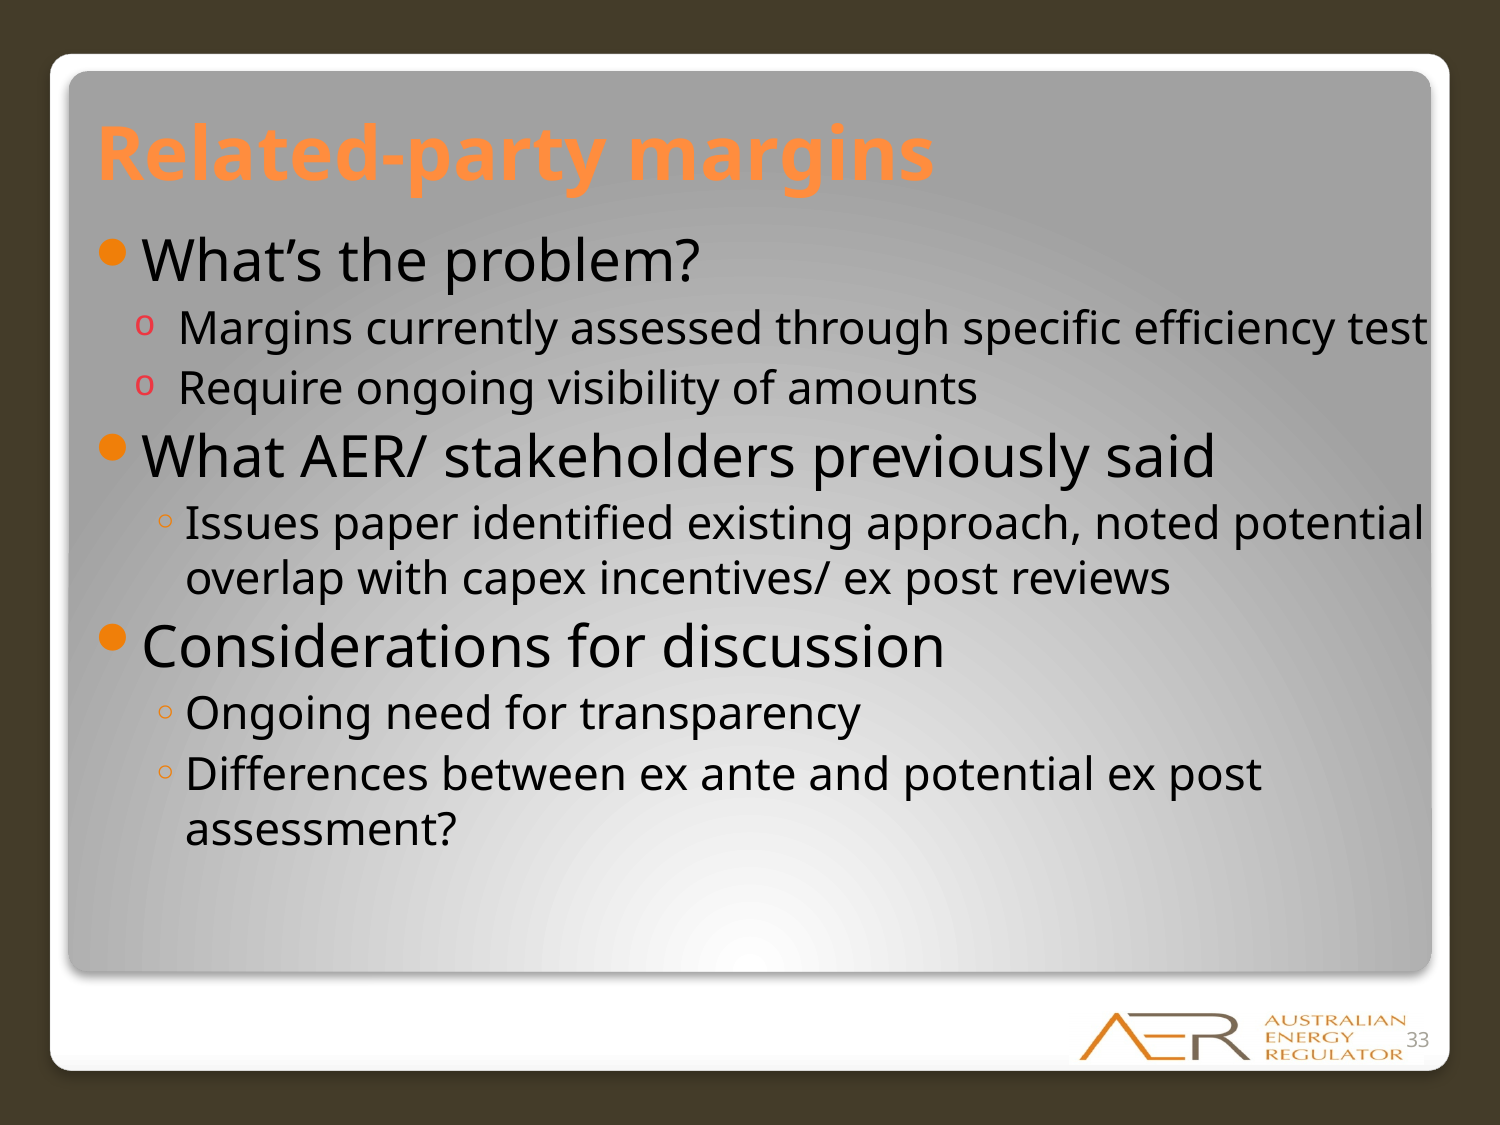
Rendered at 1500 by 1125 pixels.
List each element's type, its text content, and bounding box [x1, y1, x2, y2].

list What’s the problem? Margins currently assessed through specific efficiency test Require ongoing visibility of amounts What AER/ stakeholders previously said Issues paper identified existing approach, noted potential overlap with capex incentives/ ex post reviews Considerations for discussion Ongoing need for transparency Differences between ex ante and potential ex post assessment? [64, 207, 1448, 1071]
slide_number 33 [1369, 1002, 1445, 1063]
picture [1068, 1011, 1424, 1065]
title Related-party margins [80, 30, 1424, 204]
